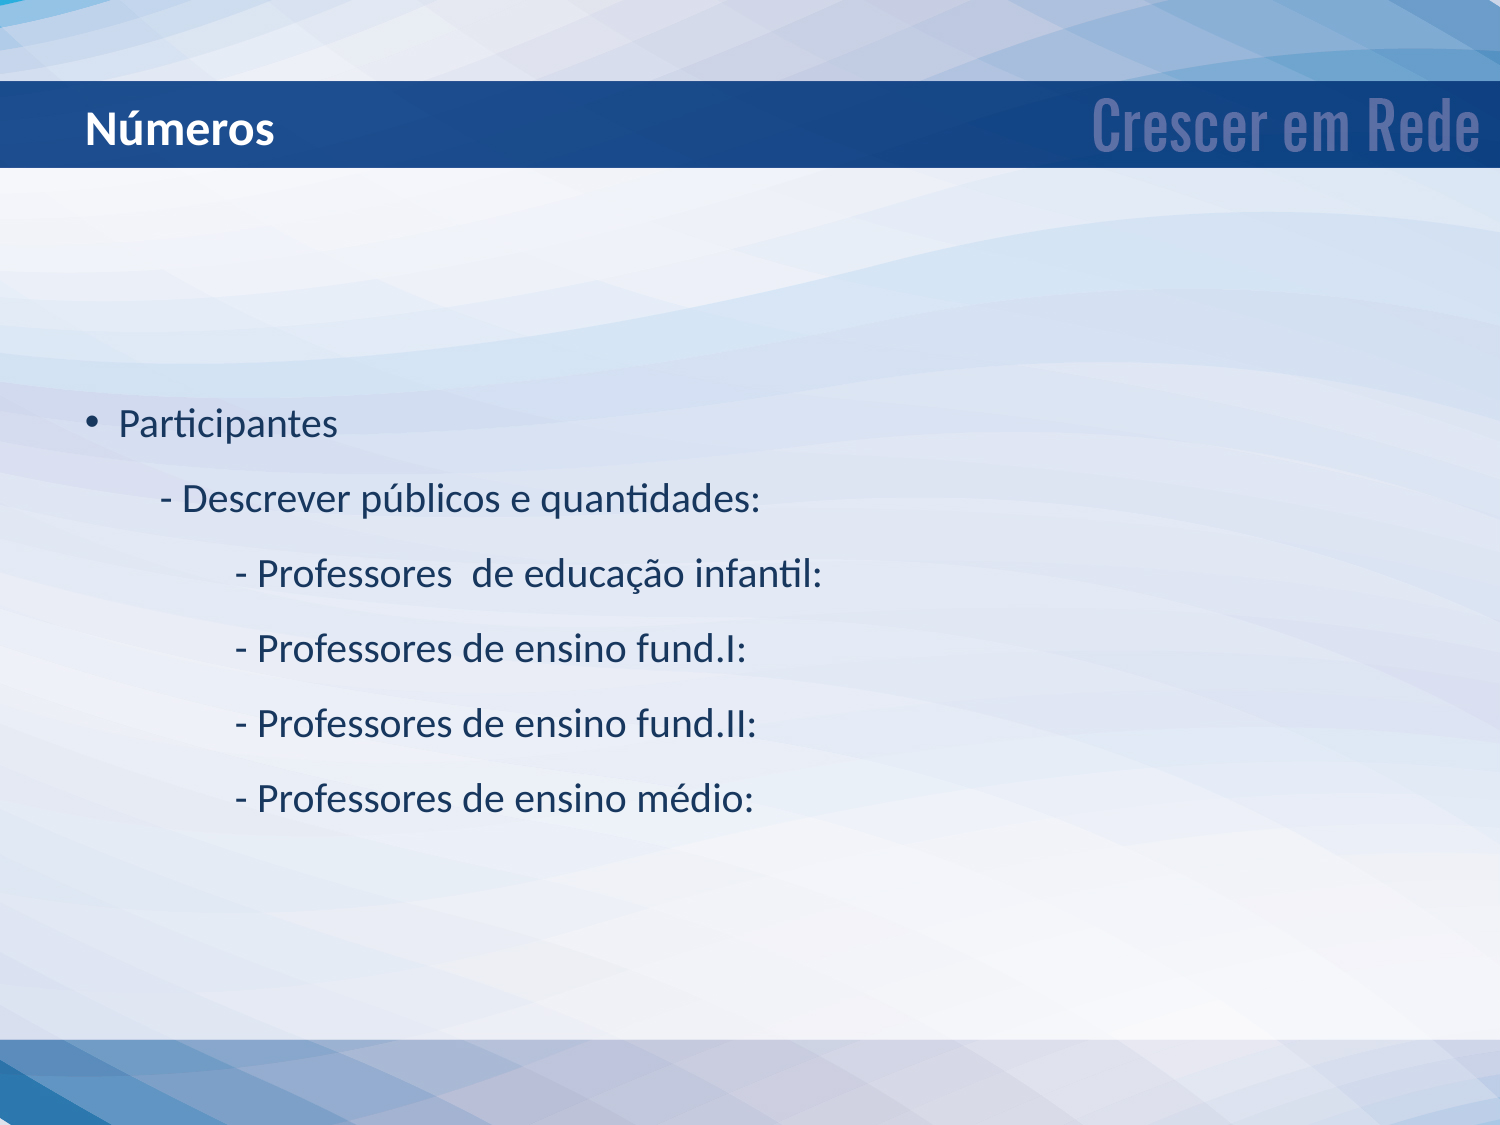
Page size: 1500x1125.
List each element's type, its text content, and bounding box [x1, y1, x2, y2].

text_box Números [70, 88, 1430, 163]
text_box Participantes - Descrever públicos e quantidades: - Professores de educação infantil: - Professores de ensino fund.I: - Professores de ensino fund.II: - Professores de ensino médio: [70, 363, 1430, 828]
picture [0, 0, 1500, 1125]
